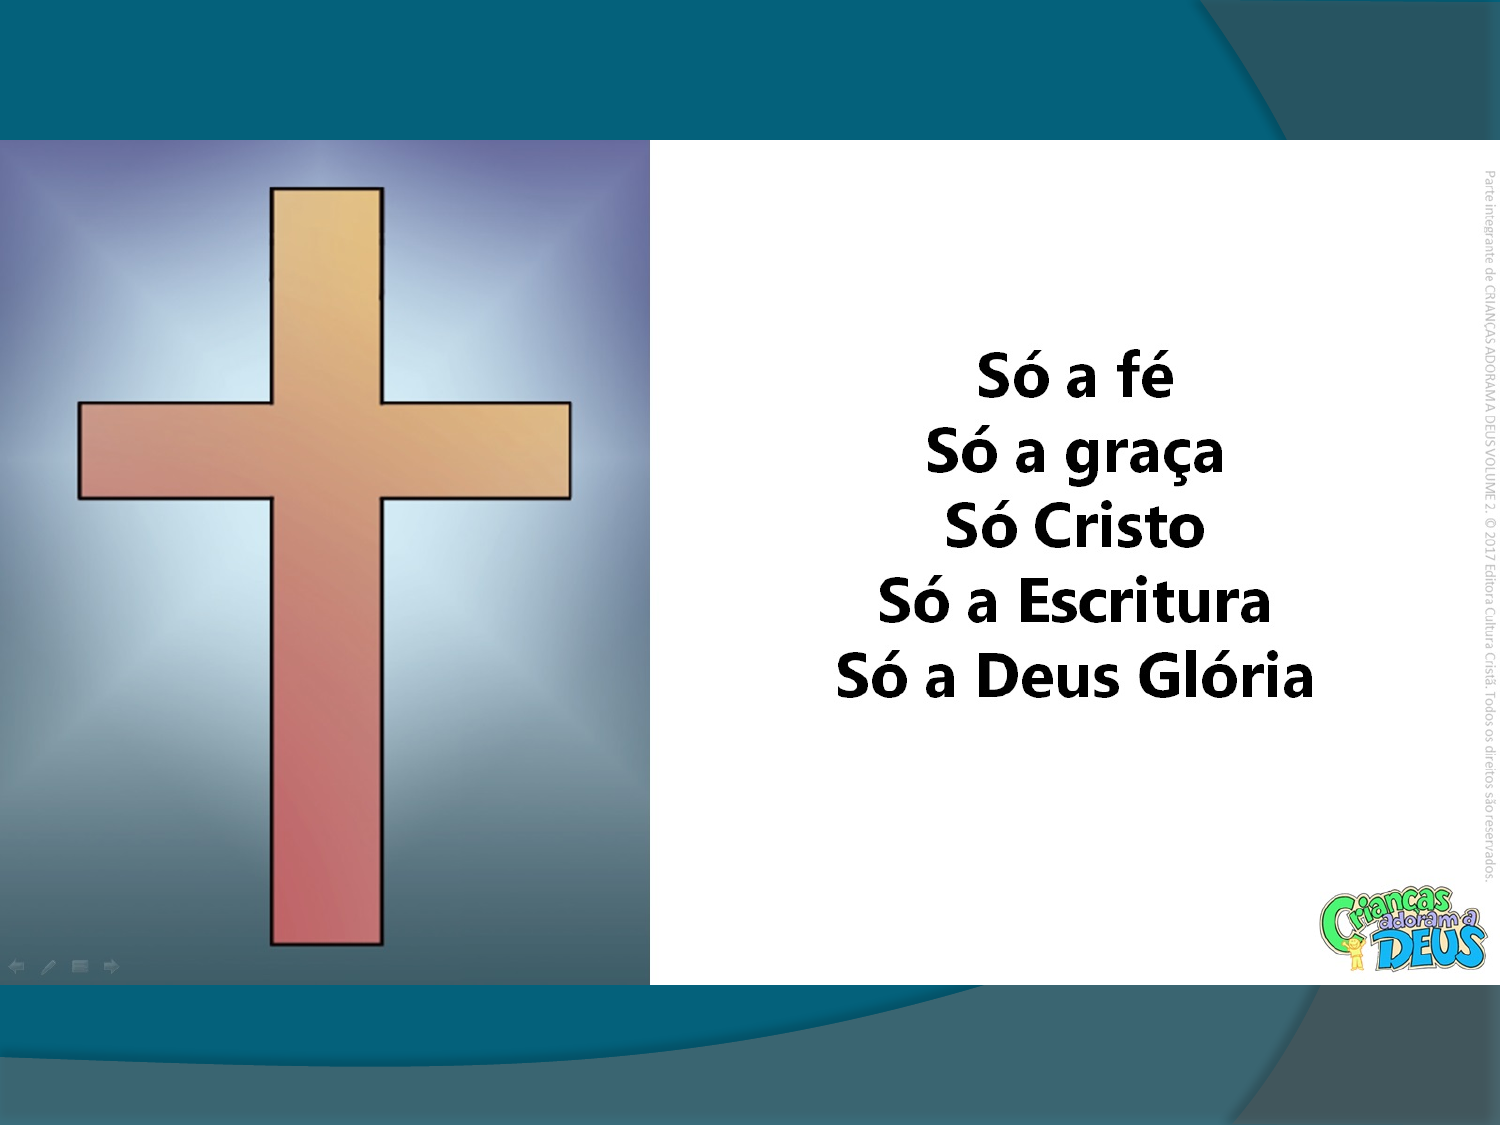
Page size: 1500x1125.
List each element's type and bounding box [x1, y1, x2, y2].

picture [0, 140, 1500, 985]
